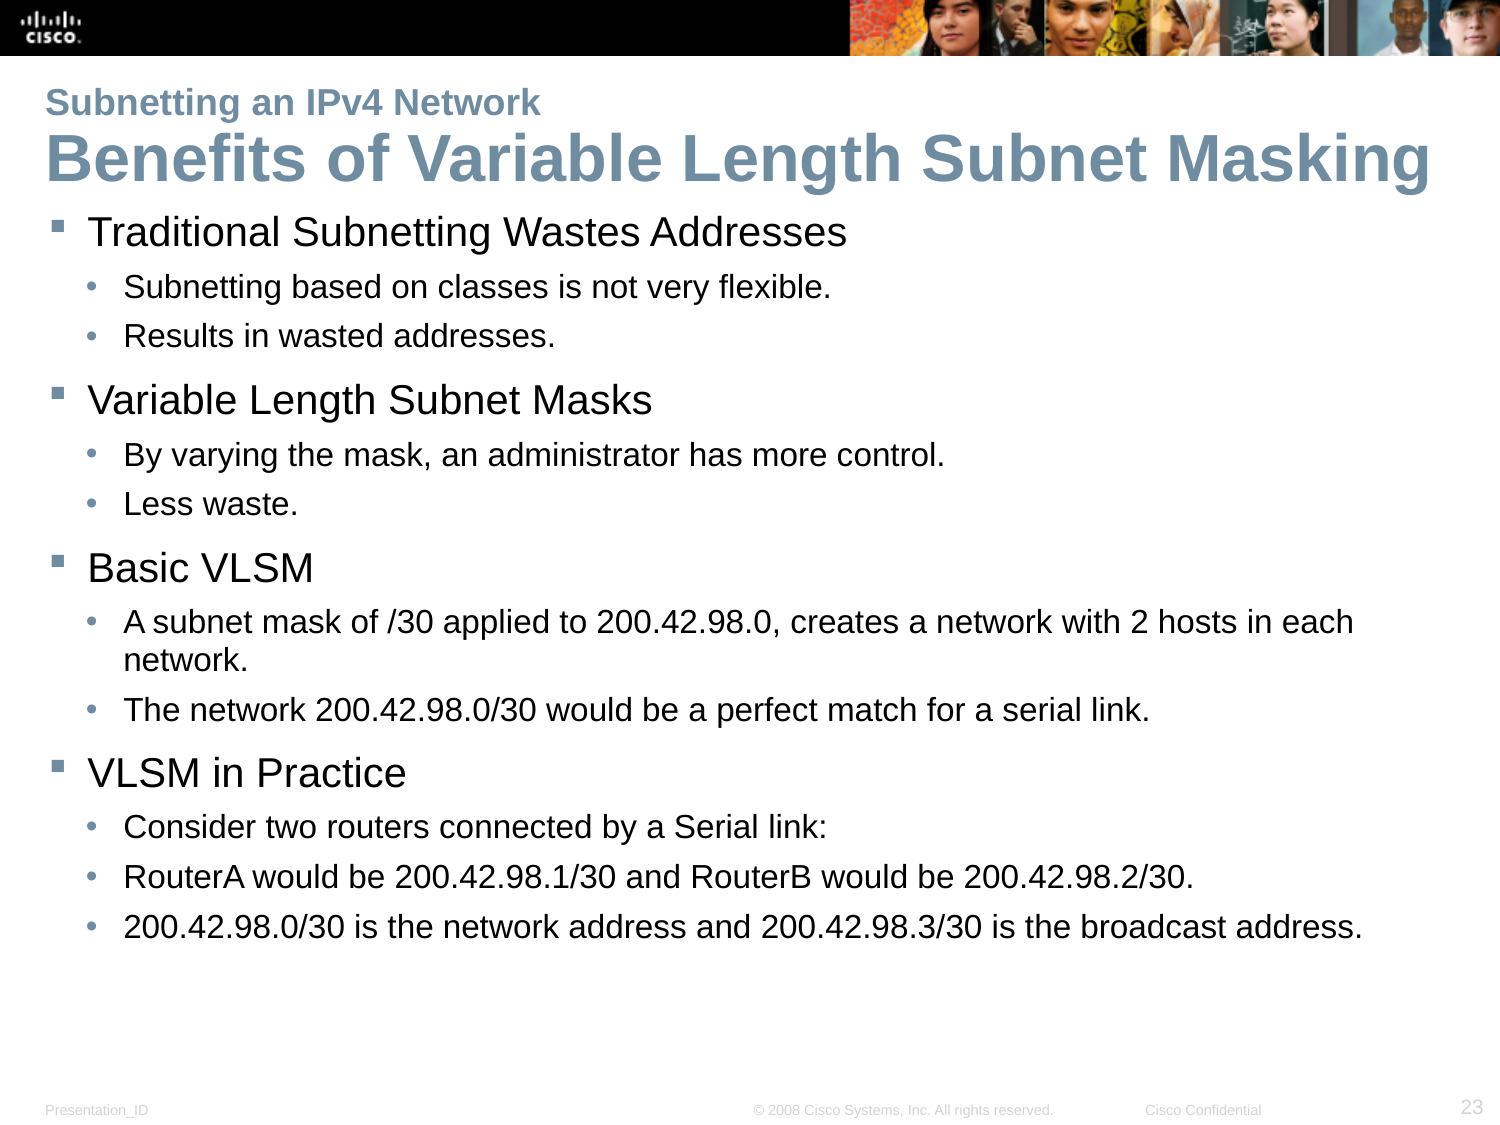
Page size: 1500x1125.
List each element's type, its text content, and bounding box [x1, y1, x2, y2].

picture [0, 0, 1500, 56]
list Traditional Subnetting Wastes Addresses Subnetting based on classes is not very flexible. Results in wasted addresses. Variable Length Subnet Masks By varying the mask, an administrator has more control. Less waste. Basic VLSM A subnet mask of /30 applied to 200.42.98.0, creates a network with 2 hosts in each network. The network 200.42.98.0/30 would be a perfect match for a serial link. VLSM in Practice Consider two routers connected by a Serial link: RouterA would be 200.42.98.1/30 and RouterB would be 200.42.98.2/30. 200.42.98.0/30 is the network address and 200.42.98.3/30 is the broadcast address. [34, 202, 1471, 1038]
title Subnetting an IPv4 Network Benefits of Variable Length Subnet Masking [31, 64, 1471, 203]
